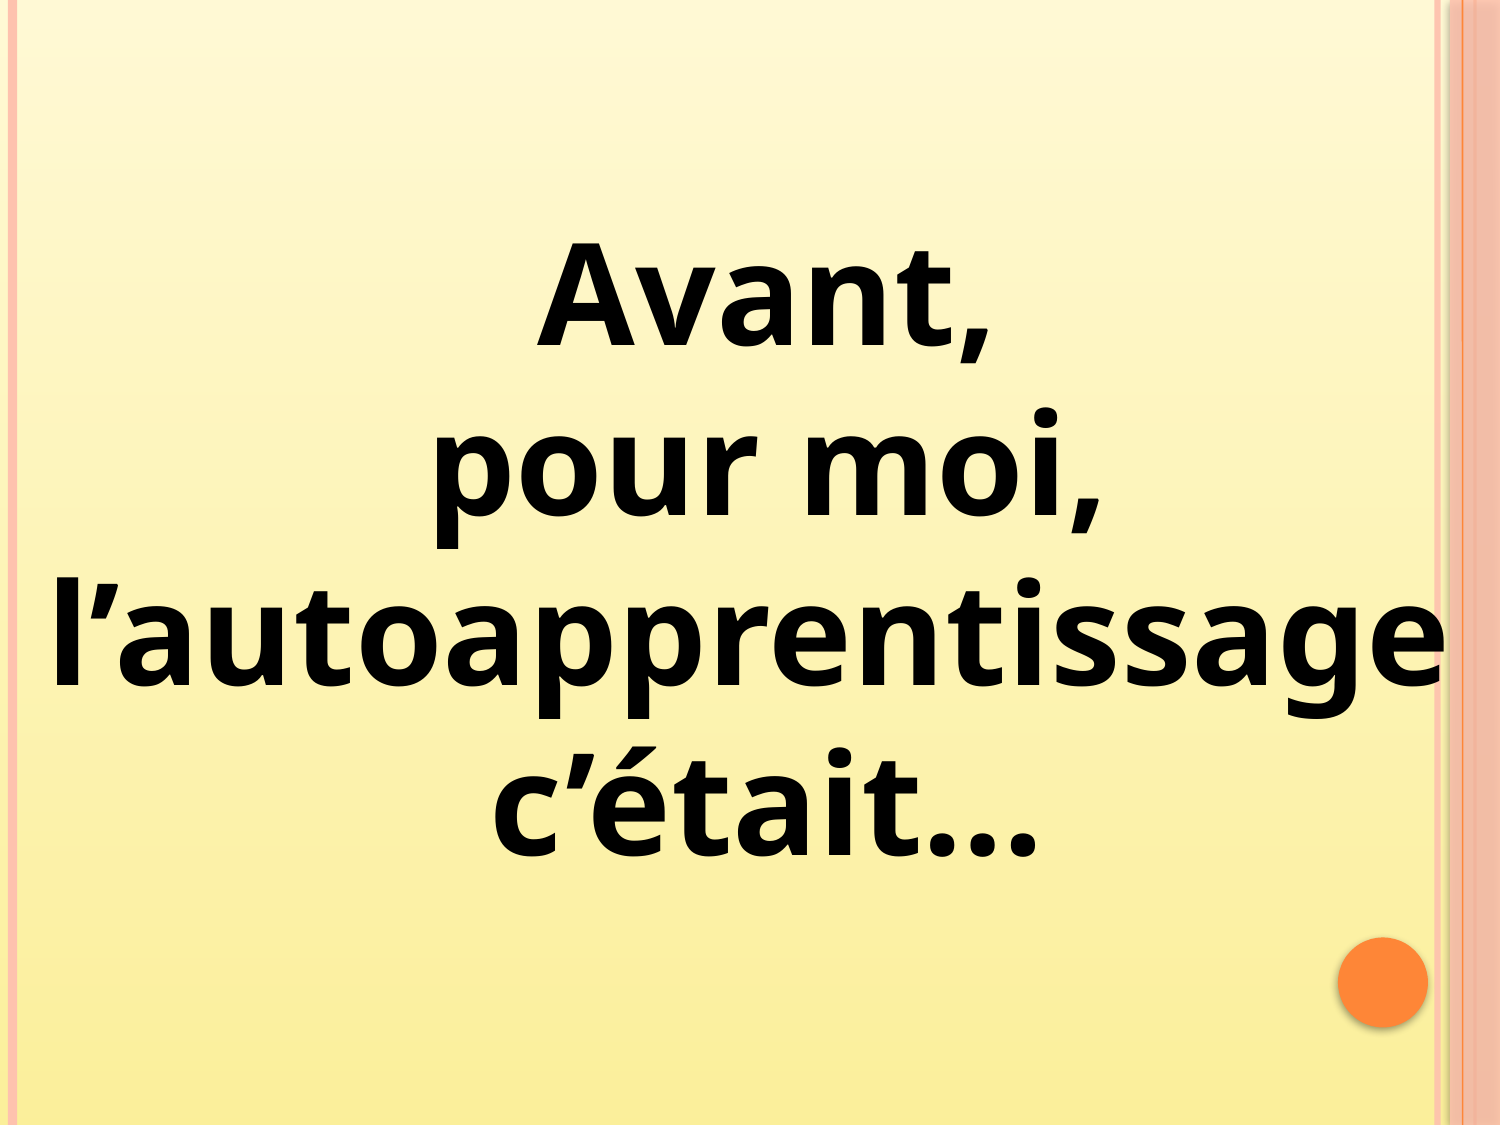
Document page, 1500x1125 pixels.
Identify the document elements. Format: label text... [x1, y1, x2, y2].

text_box Avant, pour moi, l’autoapprentissage c’était… [31, 196, 1500, 891]
